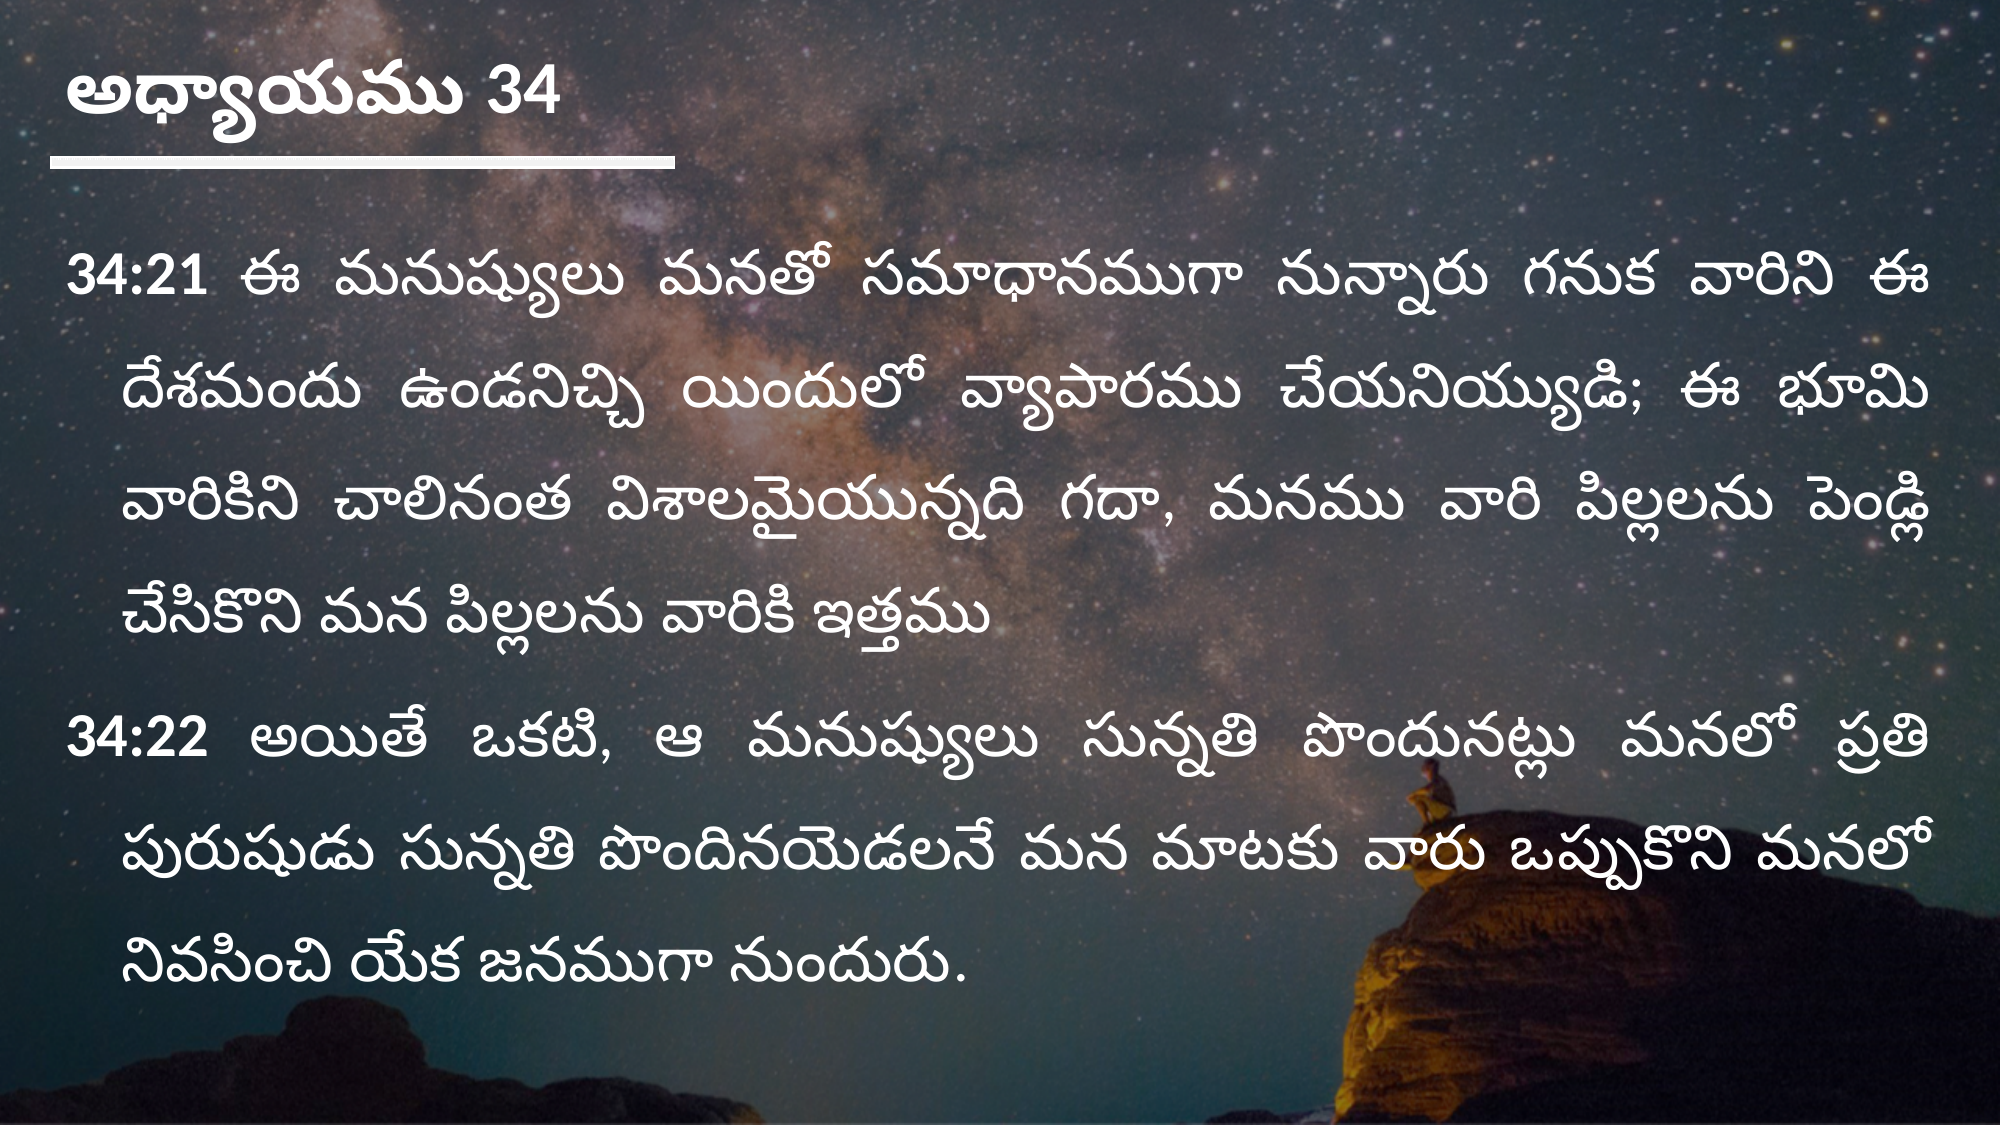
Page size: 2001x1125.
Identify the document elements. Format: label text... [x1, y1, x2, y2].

title అధ్యాయము 34 [50, 0, 1925, 167]
picture [0, 0, 2000, 1125]
list 34:21 ఈ మనుష్యులు మనతో సమాధానముగా నున్నారు గనుక వారిని ఈ దేశమందు ఉండనిచ్చి యిందులో వ్యాపారము చేయనియ్యుడి; ఈ భూమి వారికిని చాలినంత విశాలమైయున్నది గదా, మనము వారి పిల్లలను పెండ్లి చేసికొని మన పిల్లలను వారికి ఇత్తము 34:22 అయితే ఒకటి, ఆ మనుష్యులు సున్నతి పొందునట్లు మనలో ప్రతి పురుషుడు సున్నతి పొందినయెడలనే మన మాటకు వారు ఒప్పుకొని మనలో నివసించి యేక జనముగా నుందురు. [50, 187, 1946, 1063]
